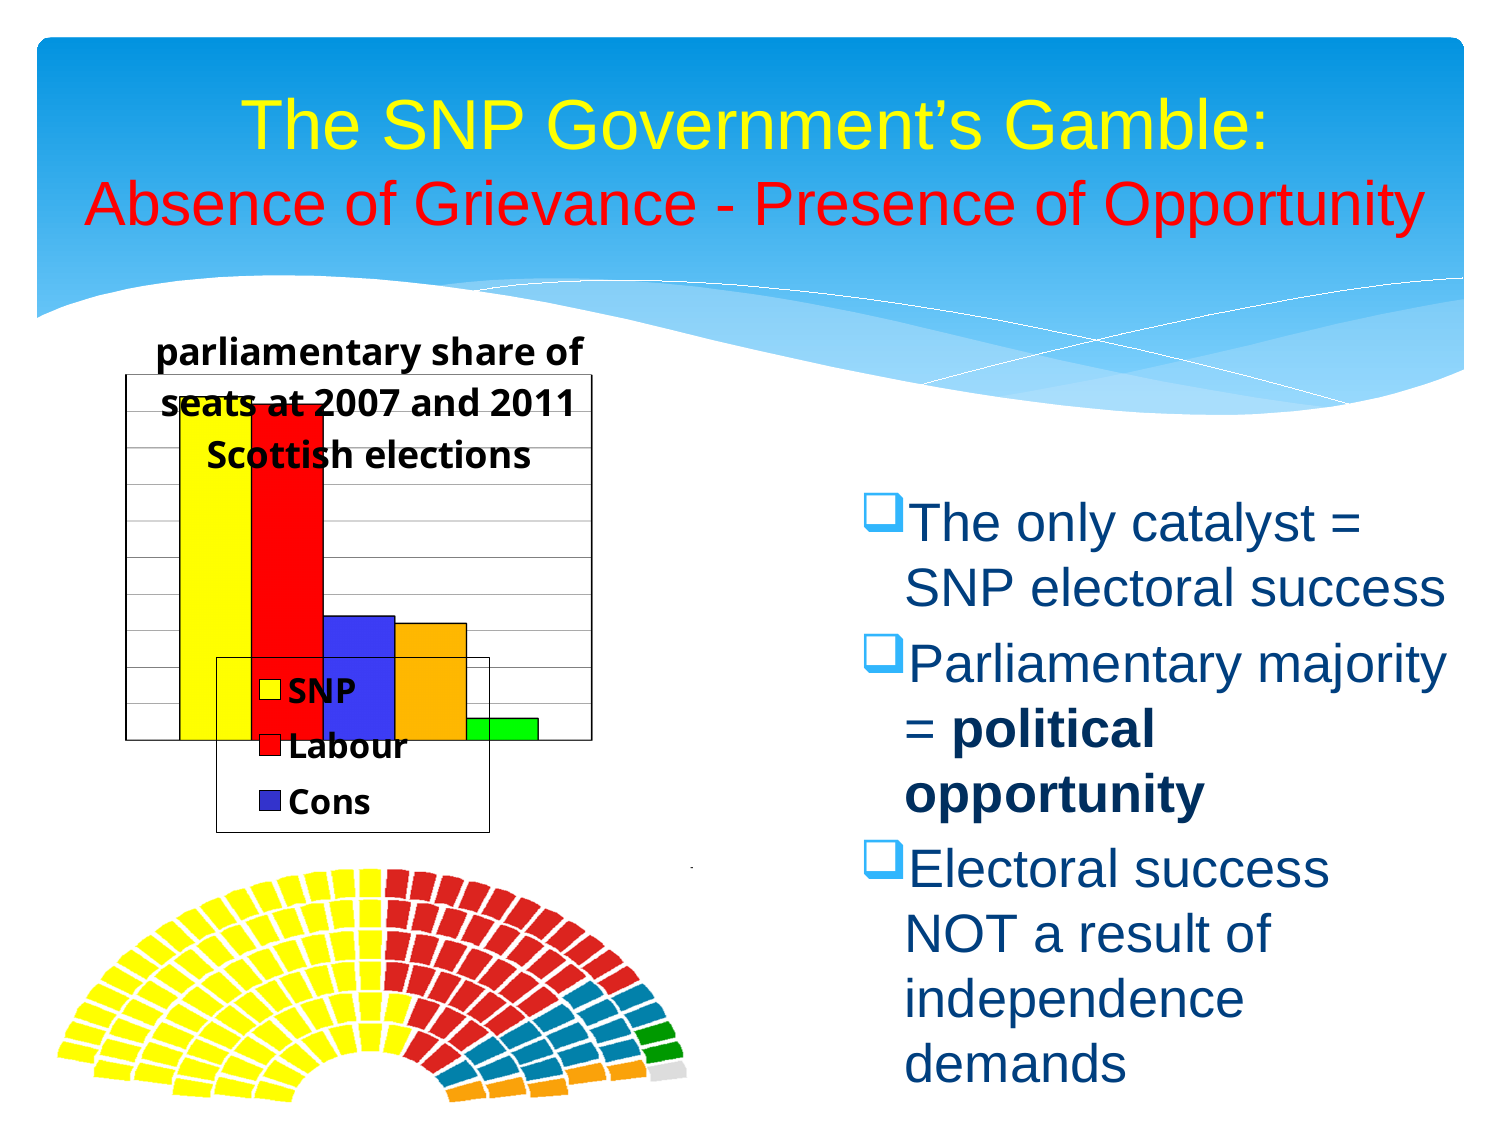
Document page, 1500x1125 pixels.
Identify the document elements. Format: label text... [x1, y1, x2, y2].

title The SNP Government’s Gamble: Absence of Grievance - Presence of Opportunity [53, 55, 1459, 261]
picture [52, 867, 693, 1125]
chart [41, 302, 669, 869]
list The only catalyst = SNP electoral success Parliamentary majority = political opportunity Electoral success NOT a result of independence demands [844, 479, 1472, 1046]
